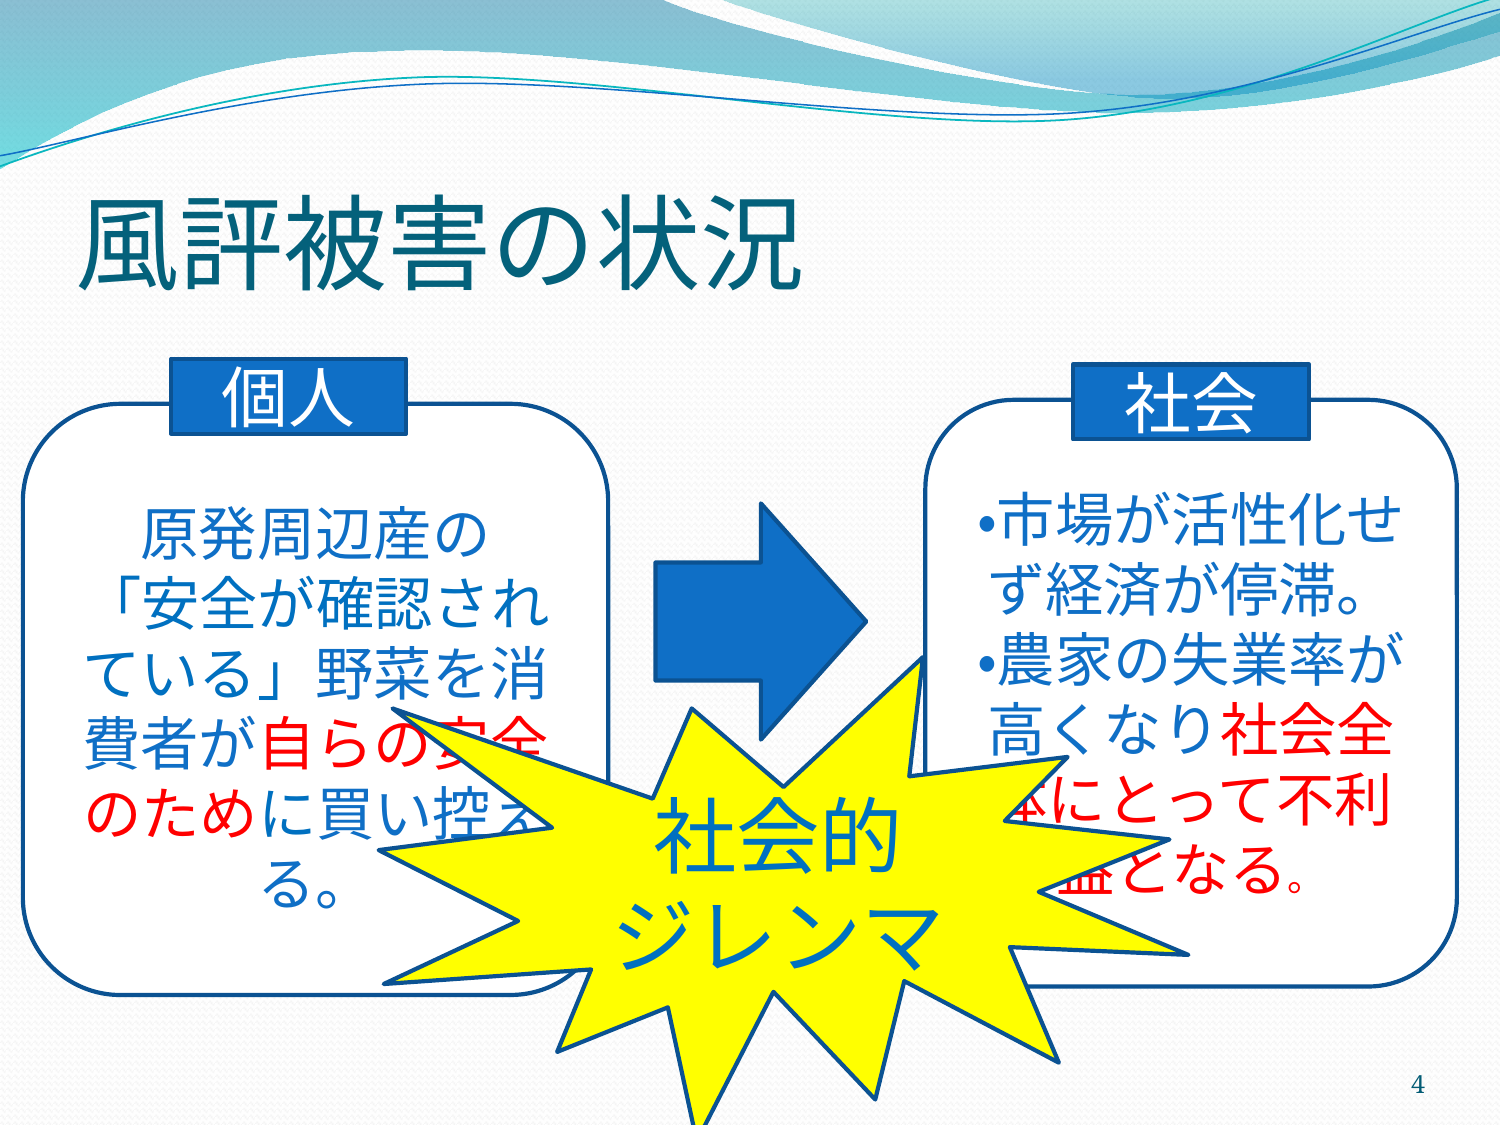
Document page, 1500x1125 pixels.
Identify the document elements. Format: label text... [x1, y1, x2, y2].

text_box ・市場が活性化せず経済が停滞。 ・農家の失業率が高くなり社会全体にとって不利益となる。 [923, 397, 1459, 989]
text_box [653, 501, 868, 742]
text_box 原発周辺産の 「安全が確認されている」野菜を消費者が自らの安全のために買い控える。 [20, 401, 611, 998]
slide_number 4 [1299, 1042, 1425, 1103]
text_box 社会 [1071, 362, 1311, 441]
text_box 社会的 ジレンマ [376, 655, 1191, 1125]
title 風評被害の状況 [75, 115, 1425, 303]
text_box 個人 [169, 357, 408, 436]
